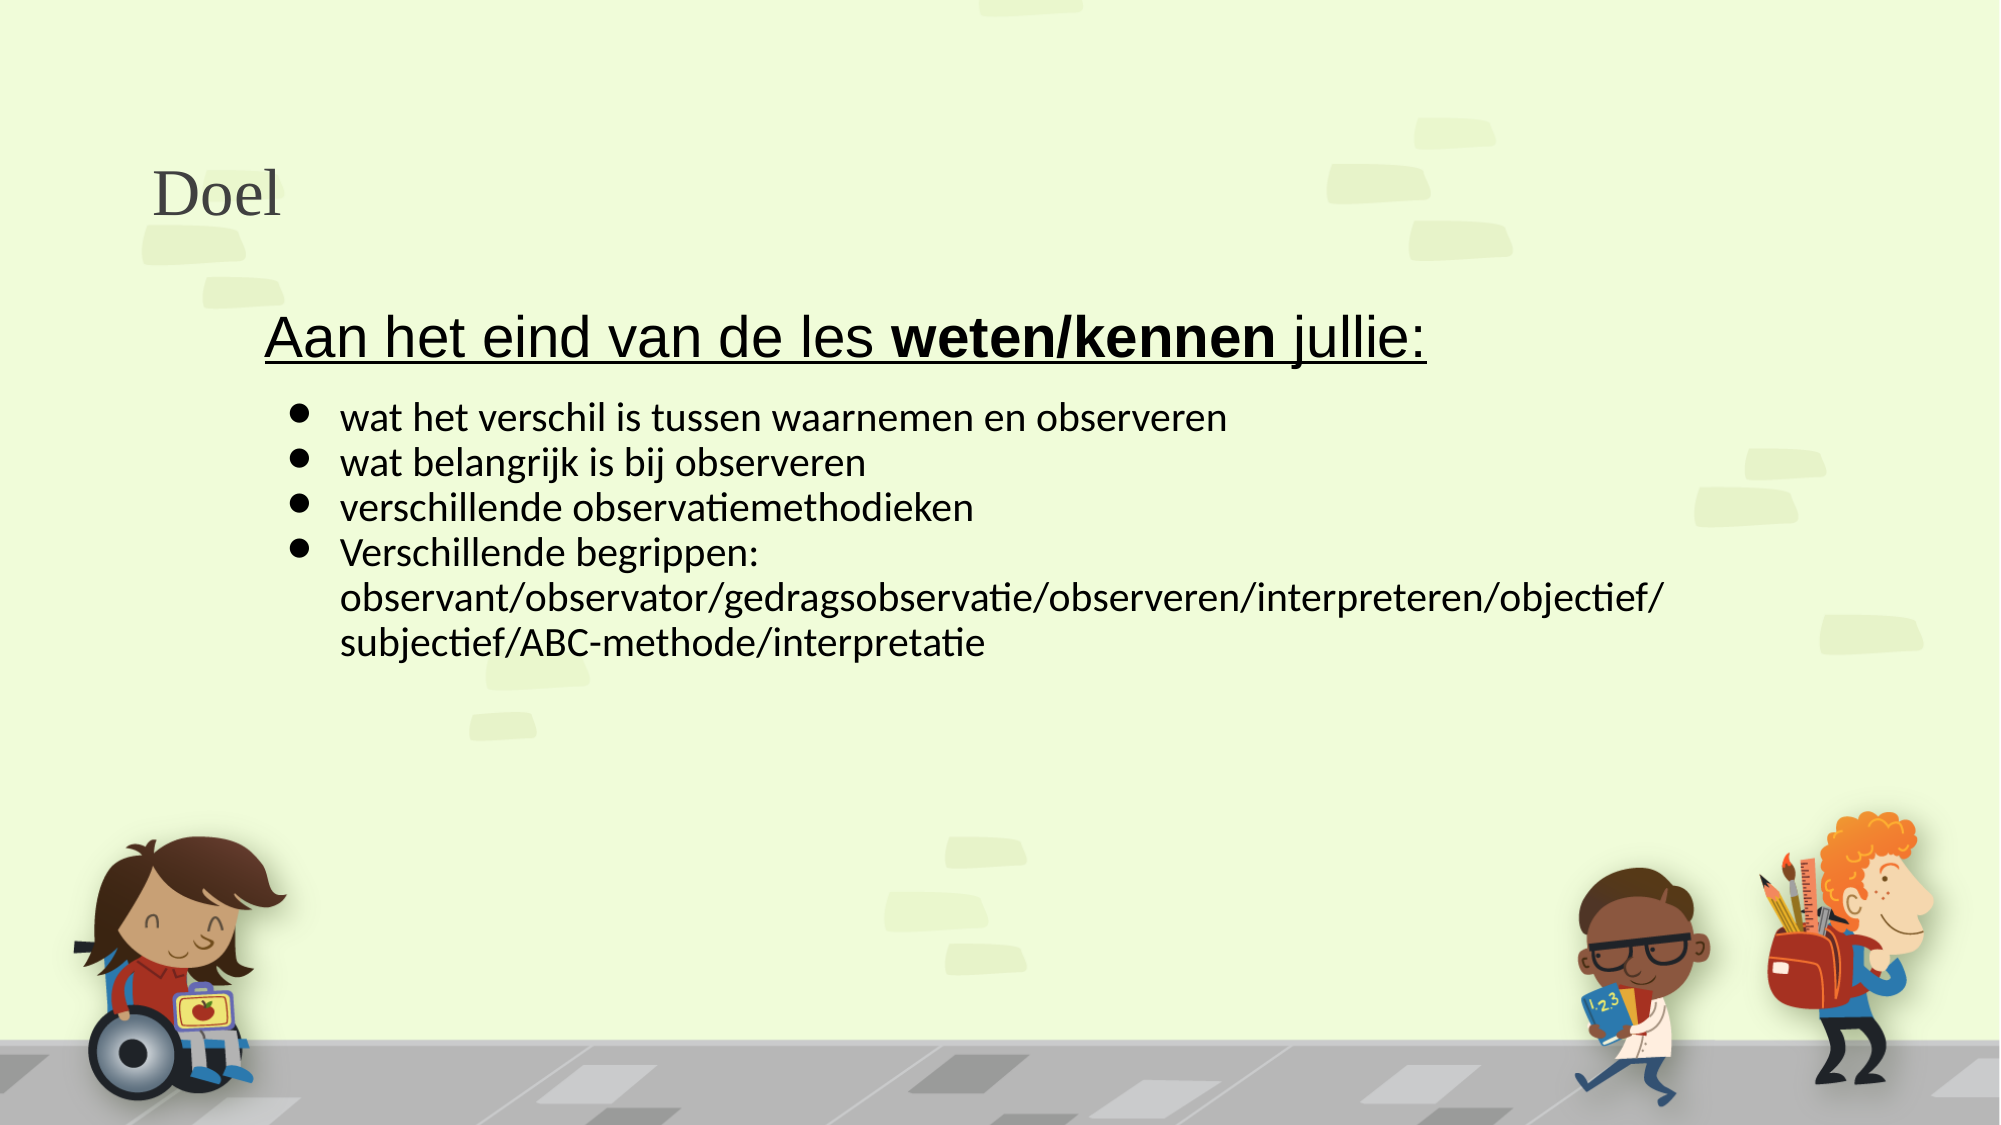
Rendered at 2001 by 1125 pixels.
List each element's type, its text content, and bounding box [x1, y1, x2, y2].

list Aan het eind van de les weten/kennen jullie: wat het verschil is tussen waarnemen en observeren wat belangrijk is bij observeren verschillende observatiemethodieken Verschillende begrippen: observant/observator/gedragsobservatie/observeren/interpreteren/objectief/subjectief/ABC-methode/interpretatie [249, 299, 1750, 870]
title Doel [137, 59, 1750, 238]
picture [0, 0, 2000, 1125]
